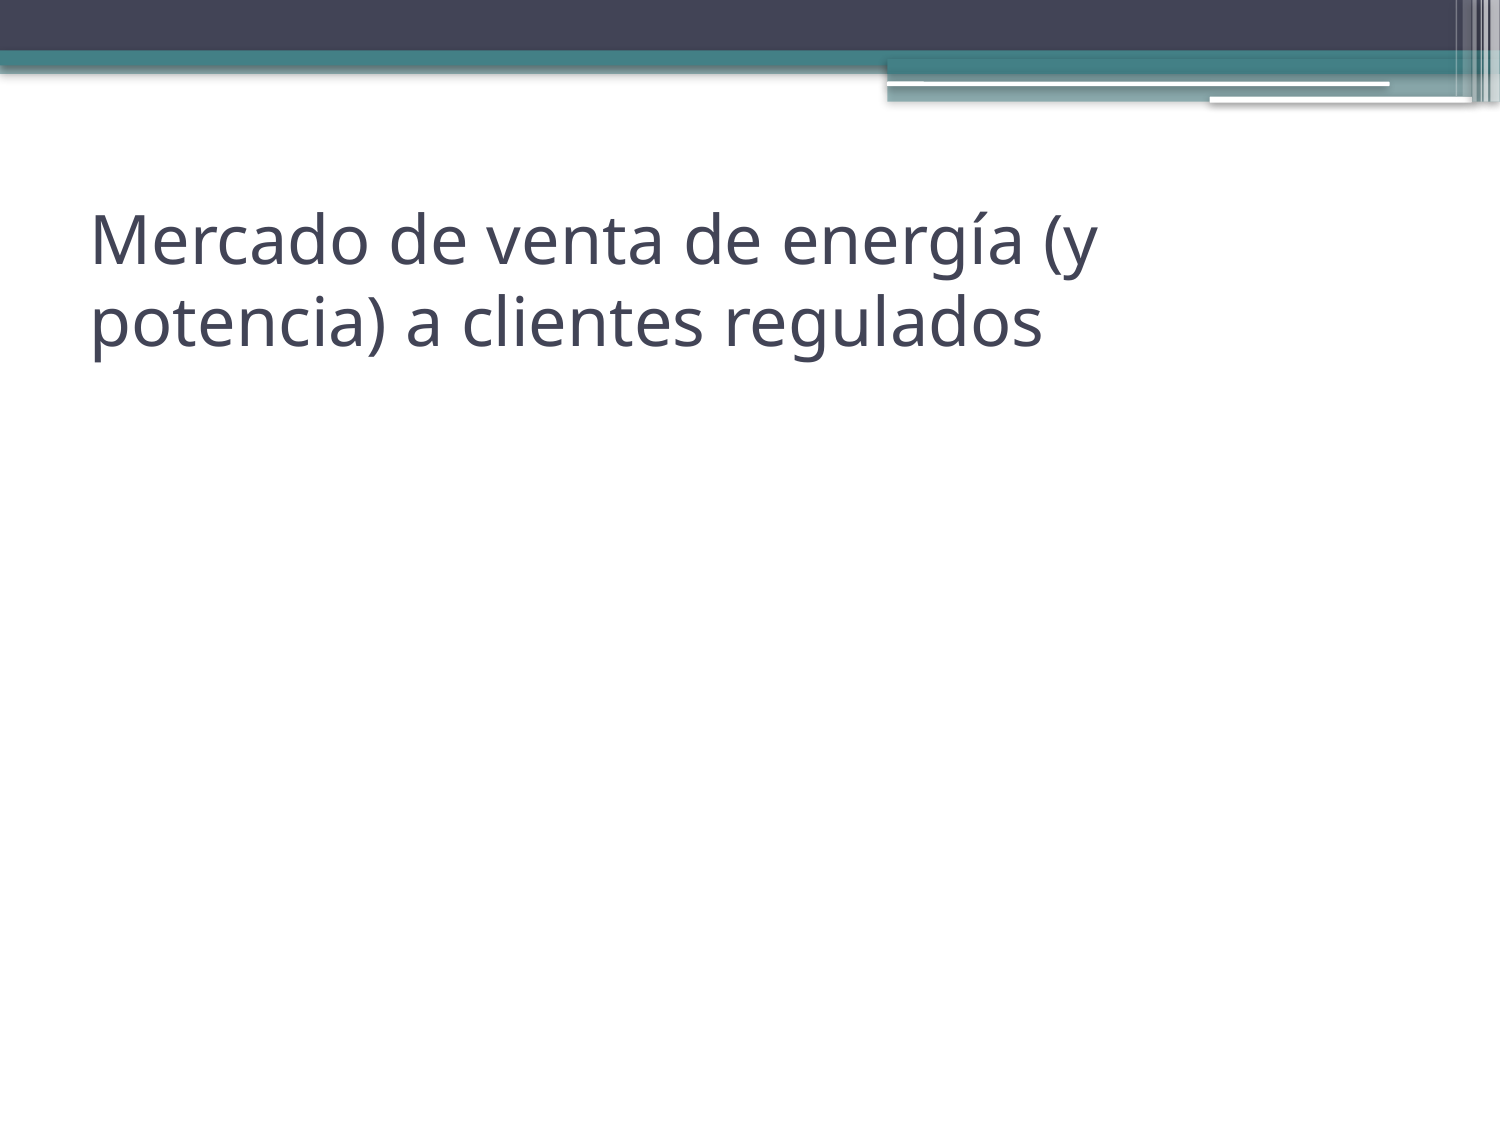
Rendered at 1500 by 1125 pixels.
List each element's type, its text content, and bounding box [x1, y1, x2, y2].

title Mercado de venta de energía (y potencia) a clientes regulados [75, 187, 1425, 450]
